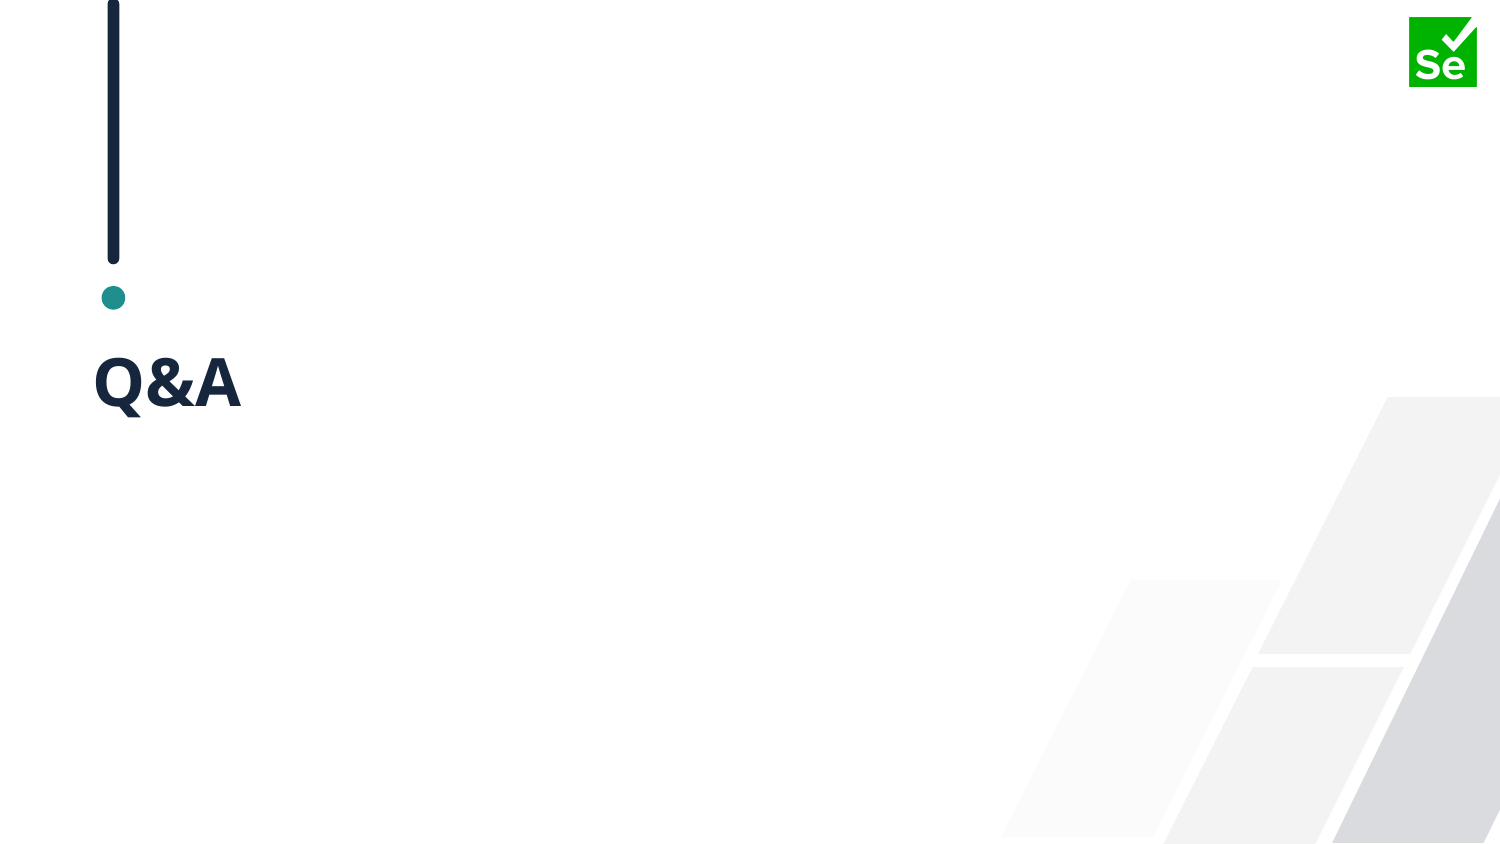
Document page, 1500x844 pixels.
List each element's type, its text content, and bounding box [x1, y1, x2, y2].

title Q&A [77, 324, 1121, 436]
picture [1001, 397, 1500, 844]
picture [1409, 16, 1477, 88]
